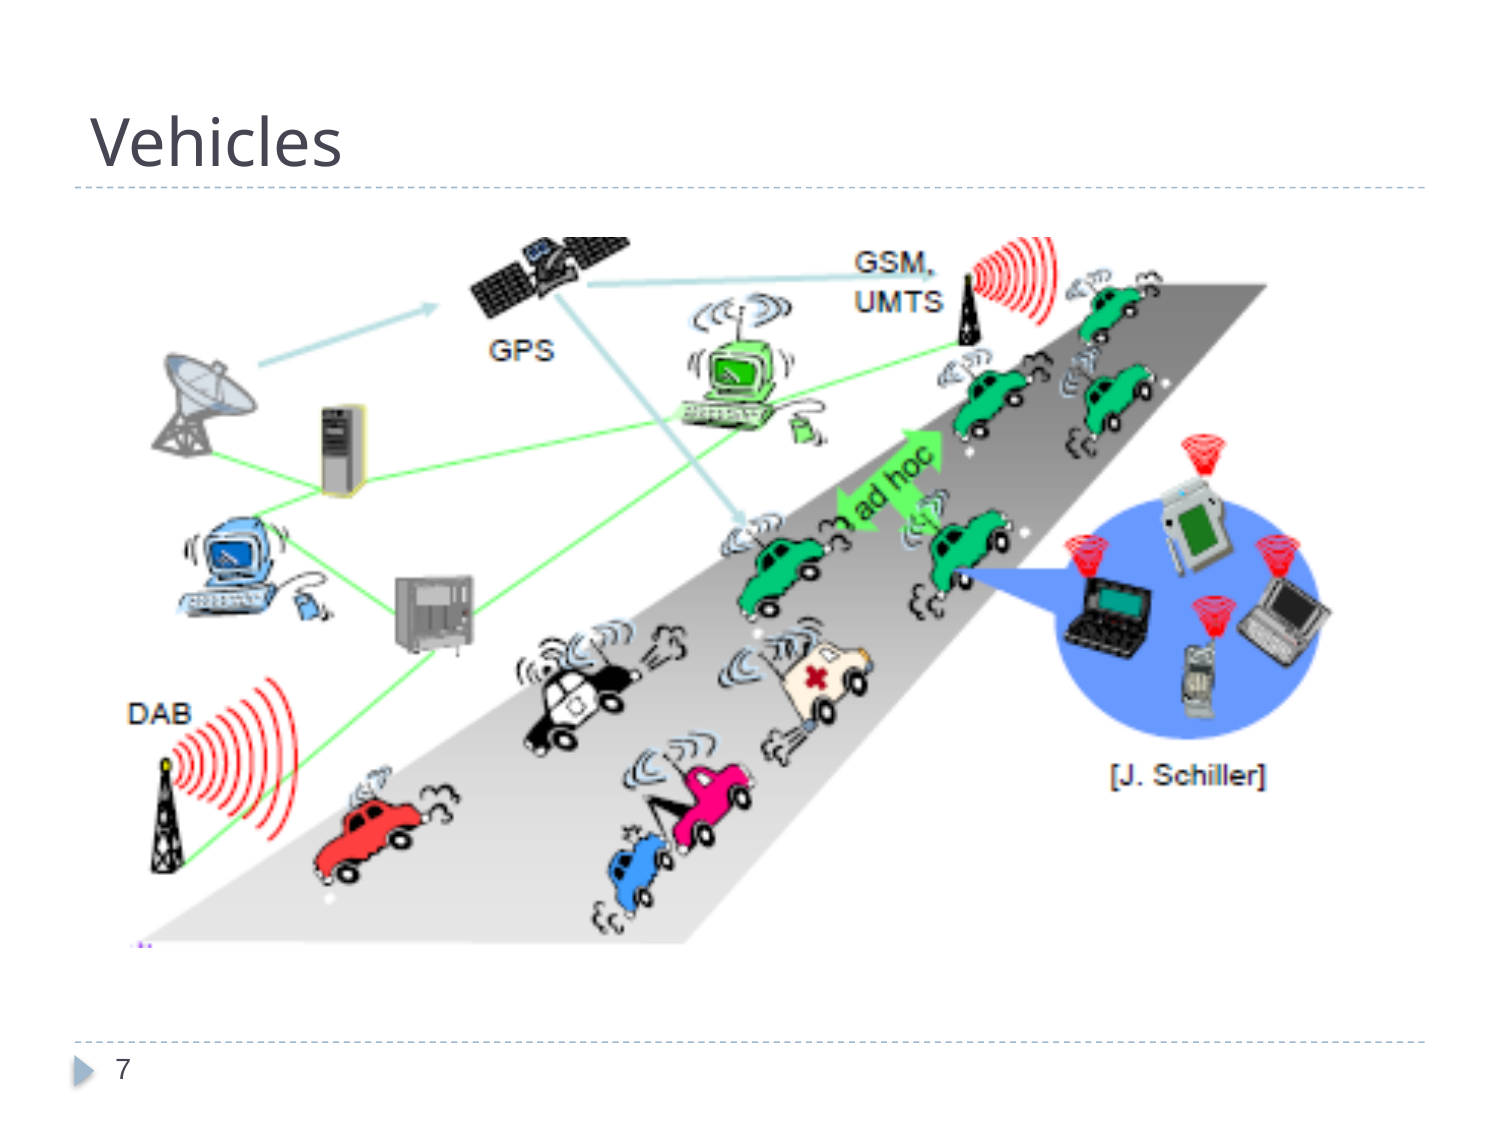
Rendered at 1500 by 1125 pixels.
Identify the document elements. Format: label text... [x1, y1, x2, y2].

slide_number 7 [100, 1042, 426, 1103]
picture [124, 237, 1351, 948]
title Vehicles [74, 24, 1426, 188]
